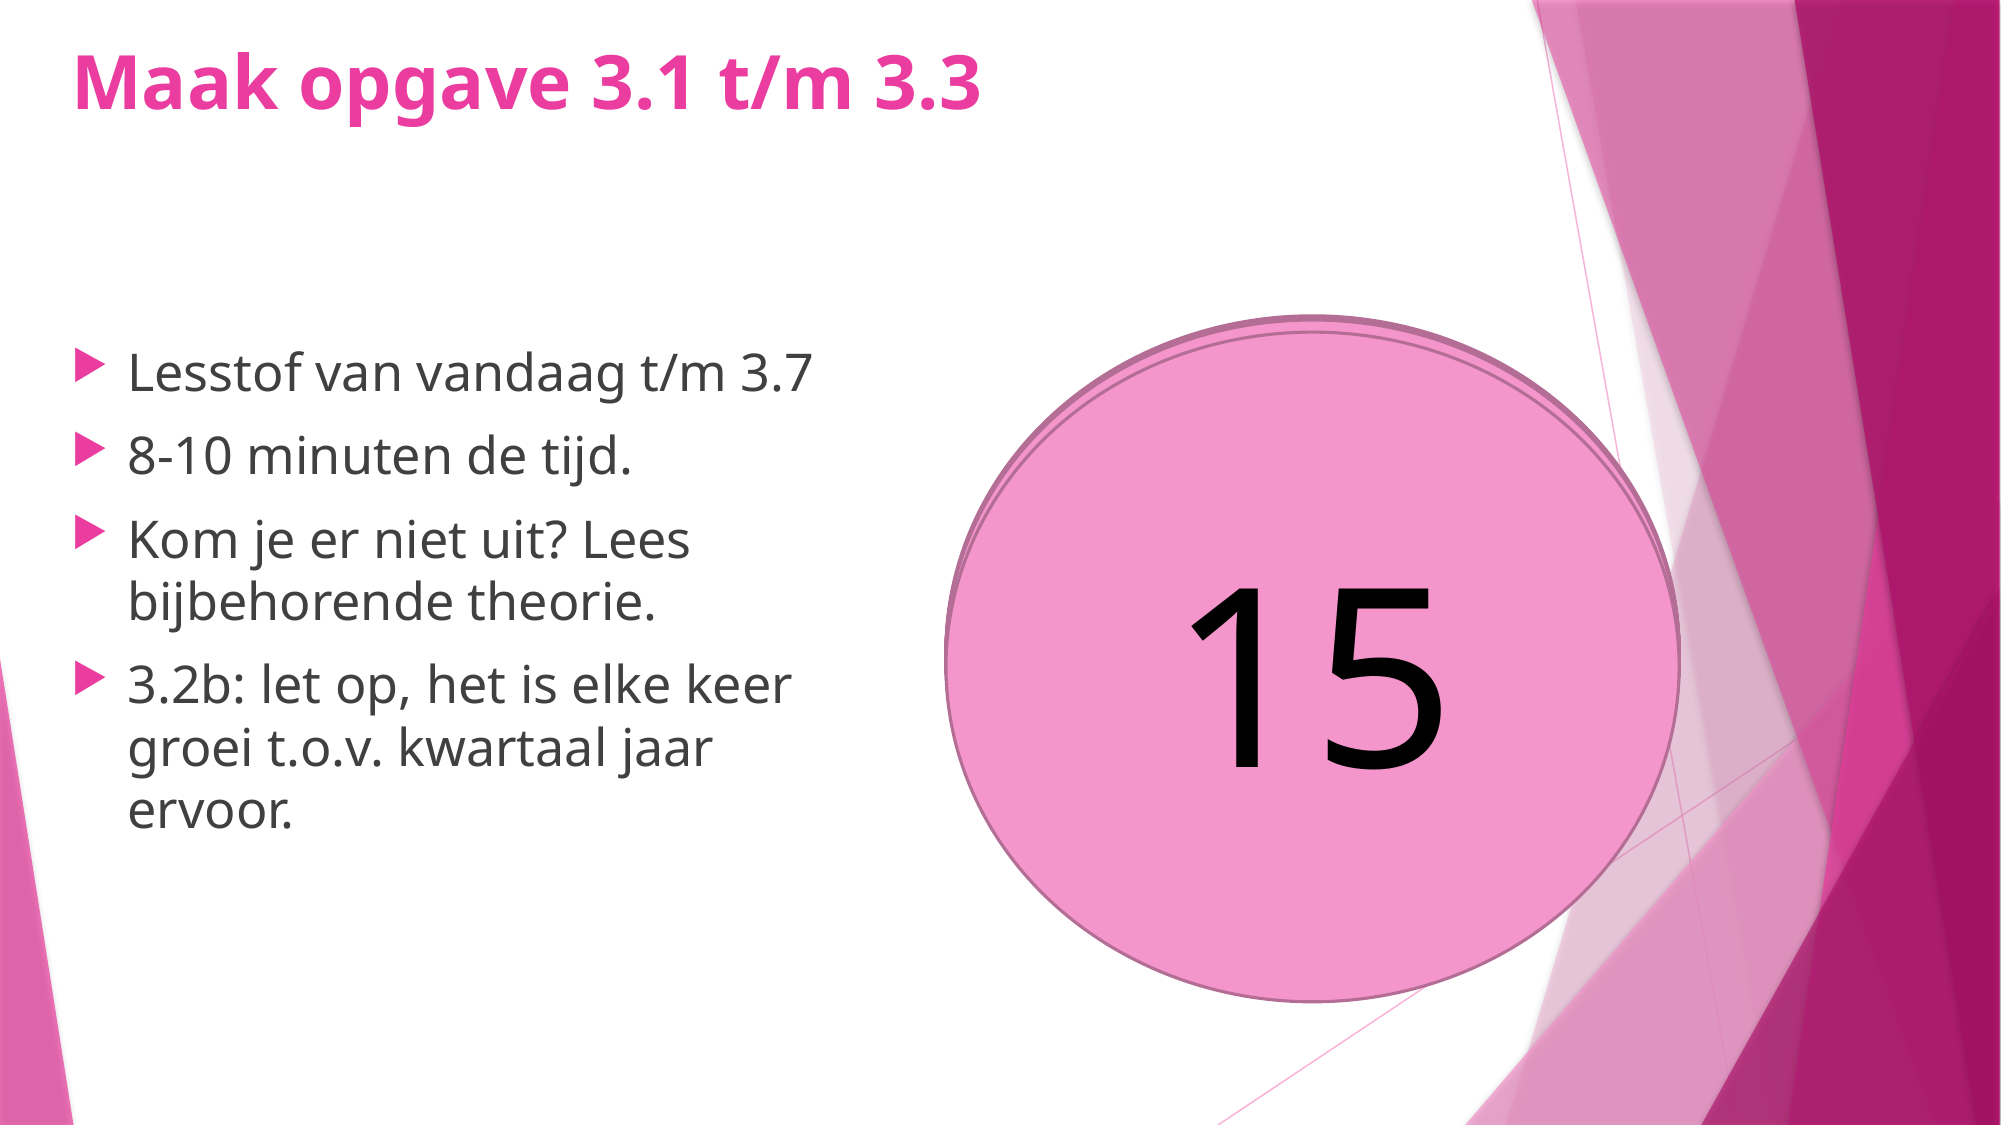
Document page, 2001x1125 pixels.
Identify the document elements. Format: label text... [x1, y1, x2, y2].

title Maak opgave 3.1 t/m 3.3 [56, 27, 1522, 319]
text_box 15 [944, 330, 1681, 1004]
list Lesstof van vandaag t/m 3.7 8-10 minuten de tijd. Kom je er niet uit? Lees bijbehorende theorie. 3.2b: let op, het is elke keer groei t.o.v. kwartaal jaar ervoor. [56, 332, 865, 1112]
text_box 10 [959, 314, 1668, 562]
text_box 14 [944, 318, 1681, 648]
